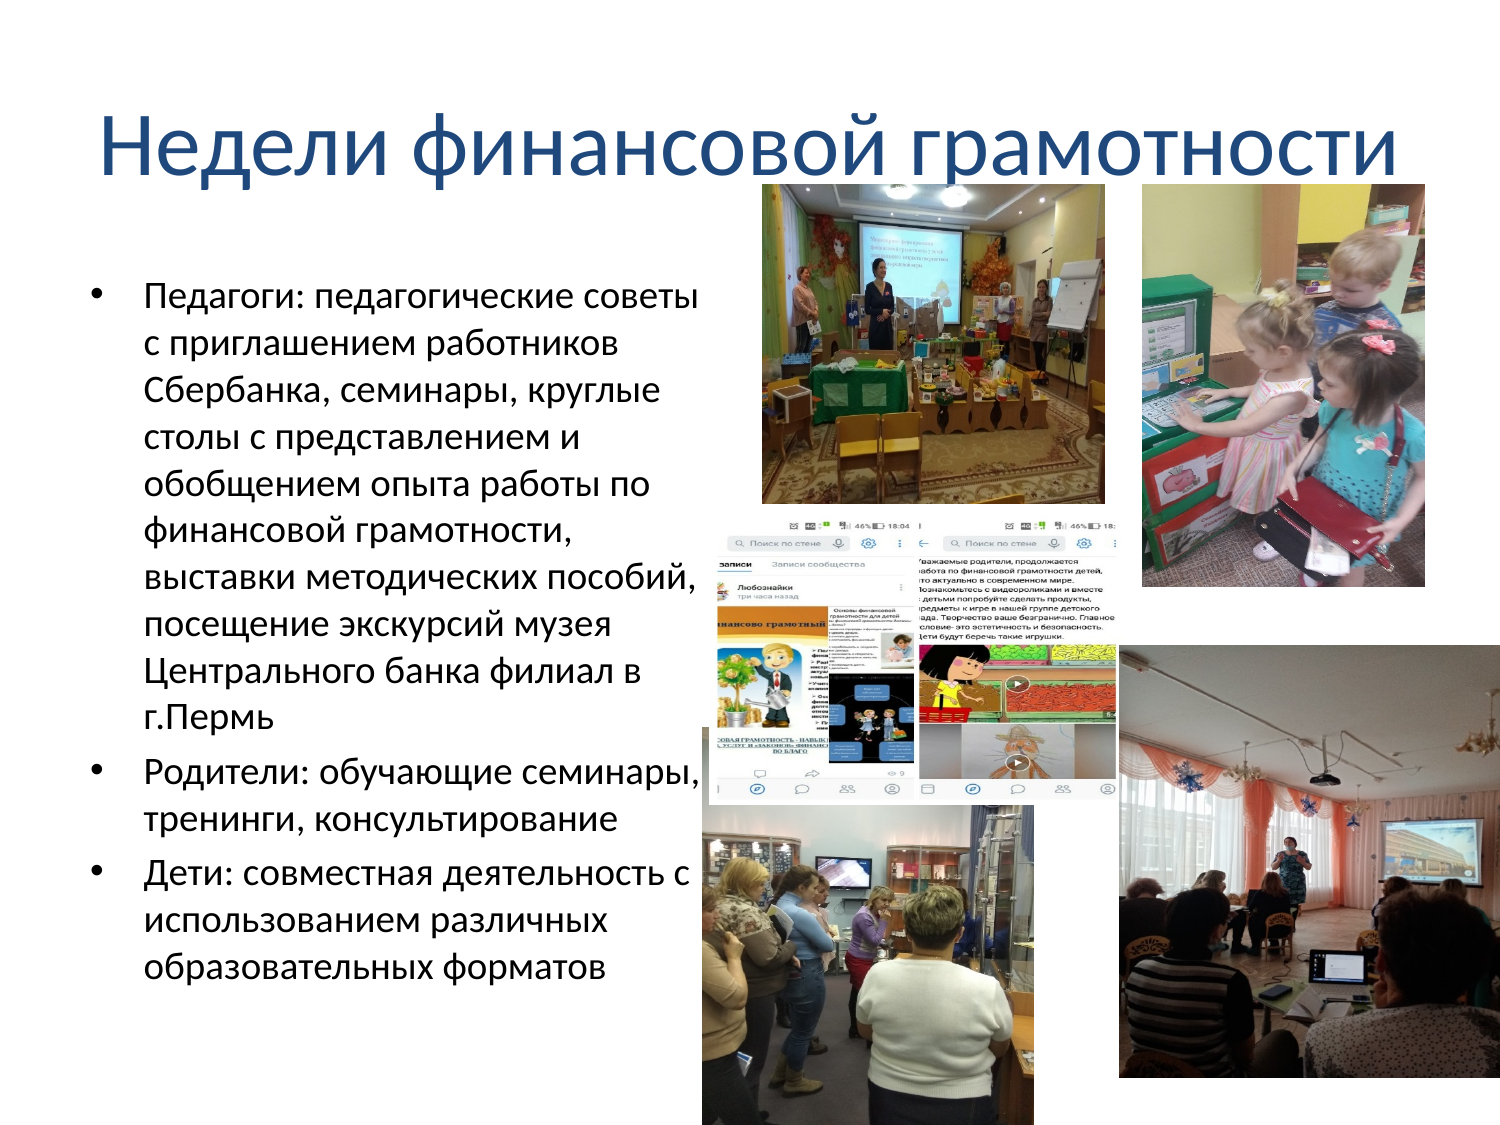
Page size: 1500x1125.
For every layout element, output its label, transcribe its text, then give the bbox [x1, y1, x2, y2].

picture [1141, 184, 1426, 587]
list Педагоги: педагогические советы с приглашением работников Сбербанка, семинары, круглые столы с представлением и обобщением опыта работы по финансовой грамотности, выставки методических пособий, посещение экскурсий музея Центрального банка филиал в г.Пермь Родители: обучающие семинары, тренинги, консультирование Дети: совместная деятельность с использованием различных образовательных форматов [75, 262, 738, 1005]
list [762, 184, 1105, 504]
title Недели финансовой грамотности [75, 45, 1425, 233]
picture [702, 514, 1500, 1125]
